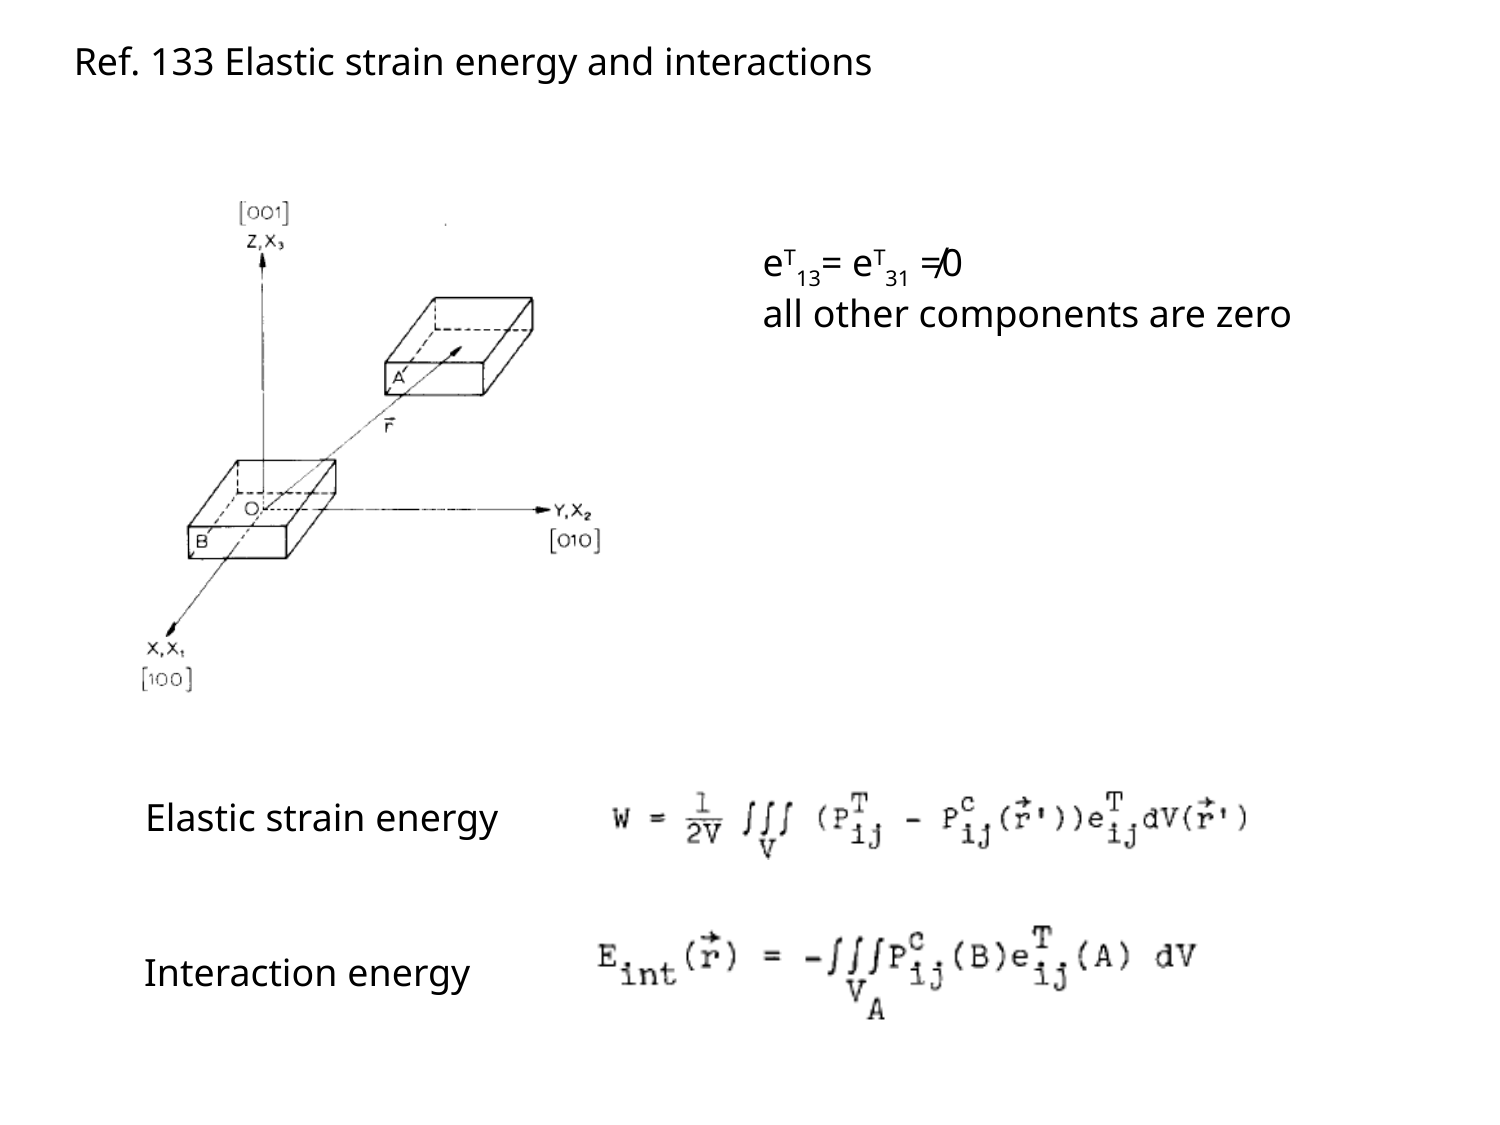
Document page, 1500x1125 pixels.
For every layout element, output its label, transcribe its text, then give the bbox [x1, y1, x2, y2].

picture [592, 763, 1294, 860]
text_box Ref. 133 Elastic strain energy and interactions [59, 30, 899, 91]
picture [64, 160, 644, 699]
text_box Elastic strain energy [130, 786, 514, 847]
text_box Interaction energy [129, 941, 486, 1002]
picture [584, 917, 1200, 1024]
text_box eT13= eT31 ≠0 all other components are zero [747, 231, 1318, 343]
